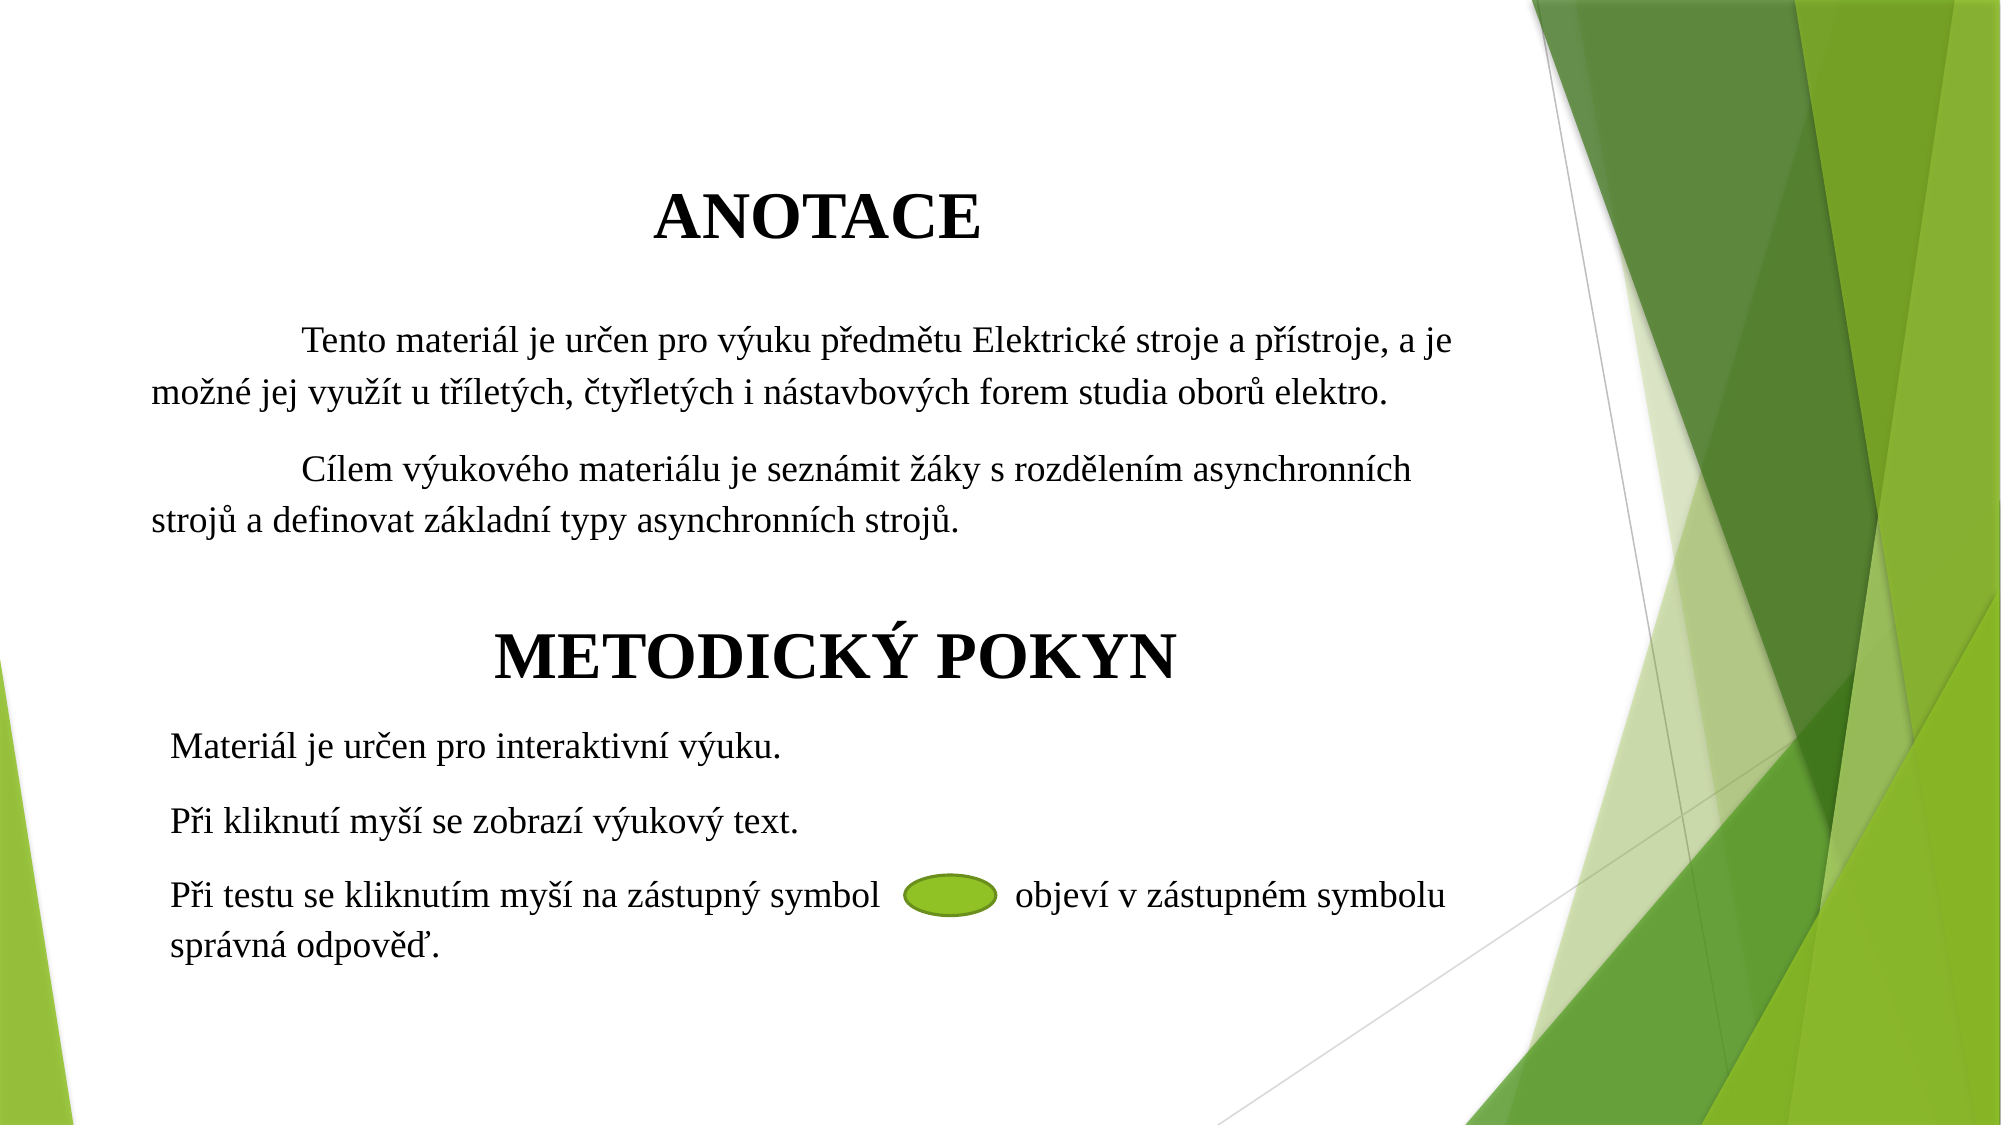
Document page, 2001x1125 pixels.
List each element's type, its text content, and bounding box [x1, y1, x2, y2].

text_box [903, 873, 998, 918]
text_box ANOTACE [118, 156, 1519, 260]
text_box Tento materiál je určen pro výuku předmětu Elektrické stroje a přístroje, a je možné jej využít u tříletých, čtyřletých i nástavbových forem studia oborů elektro. Cílem výukového materiálu je seznámit žáky s rozdělením asynchronních strojů a definovat základní typy asynchronních strojů. [136, 300, 1500, 548]
text_box METODICKÝ POKYN Materiál je určen pro interaktivní výuku. Při kliknutí myší se zobrazí výukový text. Při testu se kliknutím myší na zástupný symbol objeví v zástupném symbolu správná odpověď. [155, 596, 1518, 973]
